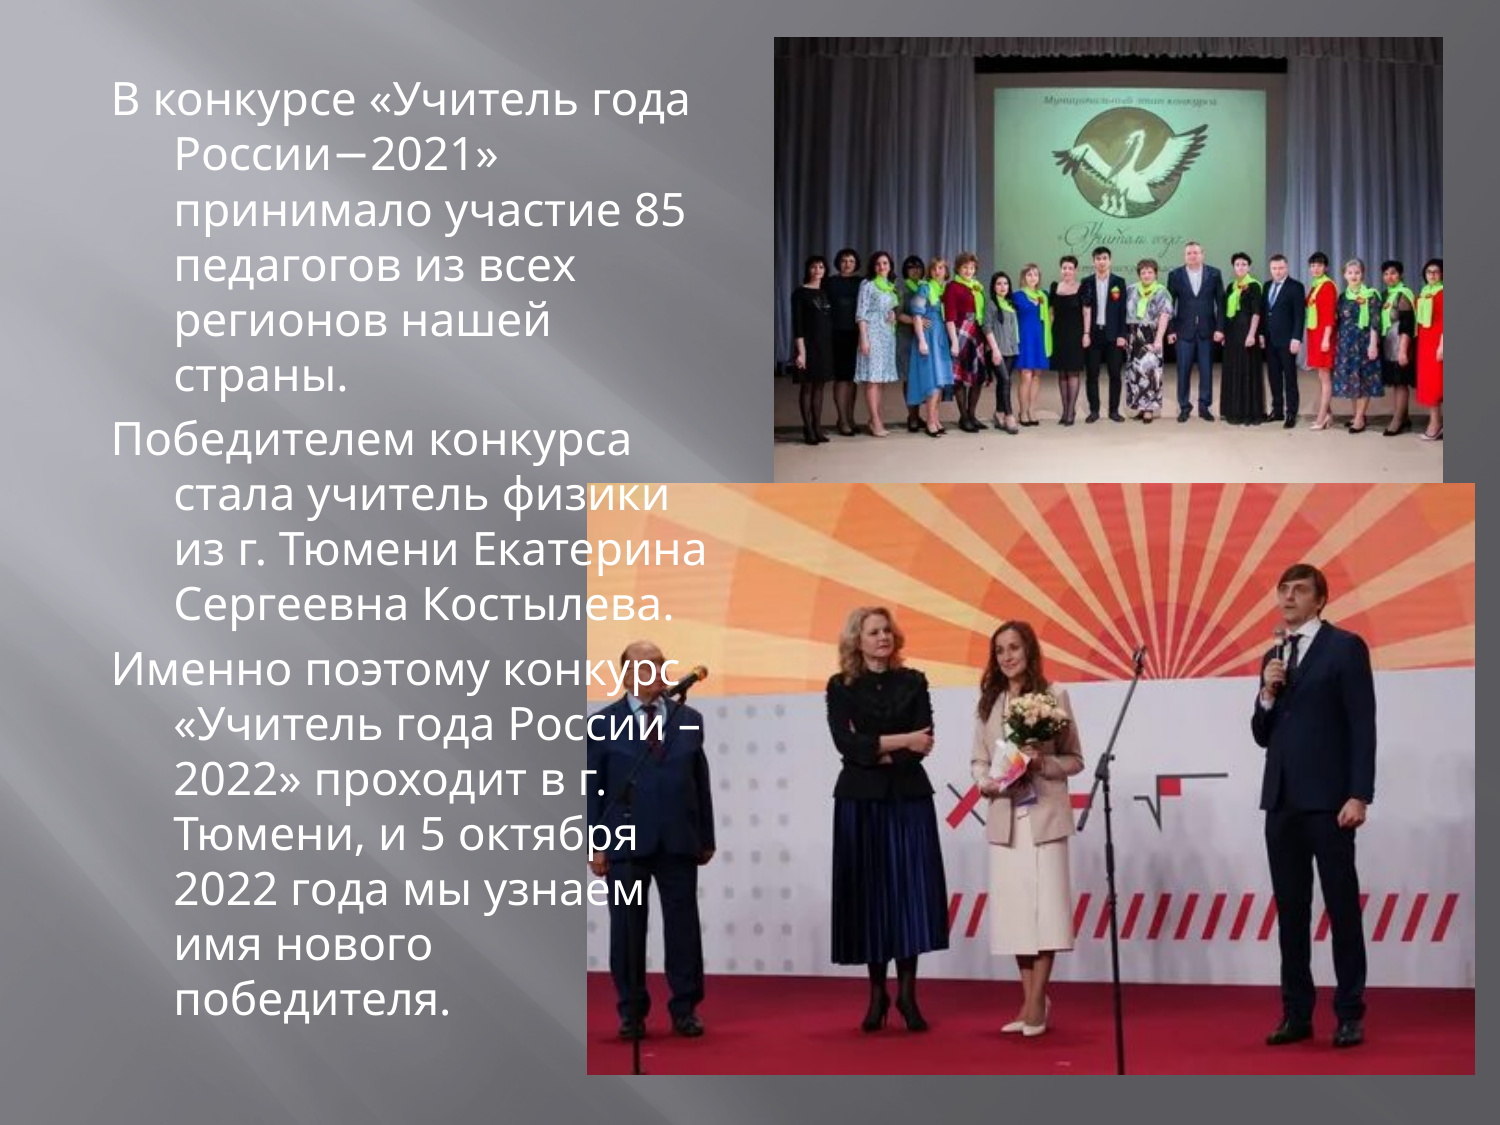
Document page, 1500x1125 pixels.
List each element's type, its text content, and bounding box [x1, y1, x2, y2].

picture [587, 37, 1476, 1076]
list В конкурсе «Учитель года России−2021» принимало участие 85 педагогов из всех регионов нашей страны. Победителем конкурса стала учитель физики из г. Тюмени Екатерина Сергеевна Костылева. Именно поэтому конкурс «Учитель года России – 2022» проходит в г. Тюмени, и 5 октября 2022 года мы узнаем имя нового победителя. [75, 62, 738, 1035]
